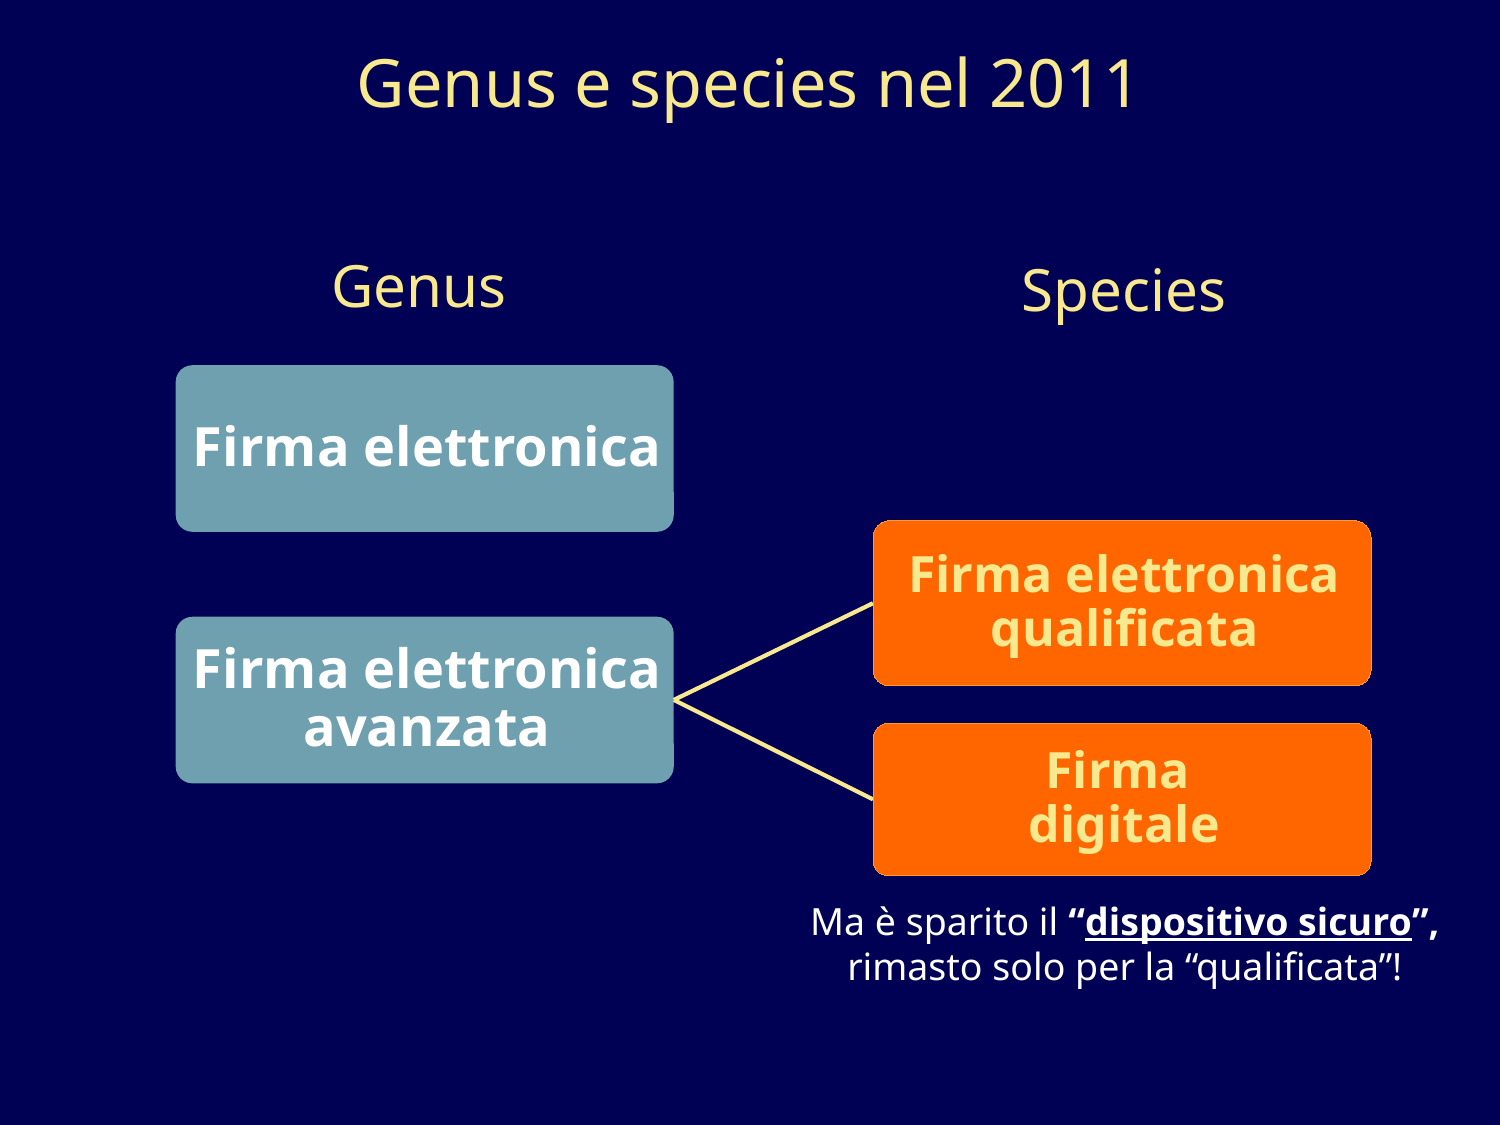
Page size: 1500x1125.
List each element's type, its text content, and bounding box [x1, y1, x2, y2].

text_box Genus e species nel 2011 [35, 33, 1465, 128]
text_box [175, 222, 1372, 973]
text_box Ma è sparito il “dispositivo sicuro”, rimasto solo per la “qualificata”! [773, 890, 1477, 996]
